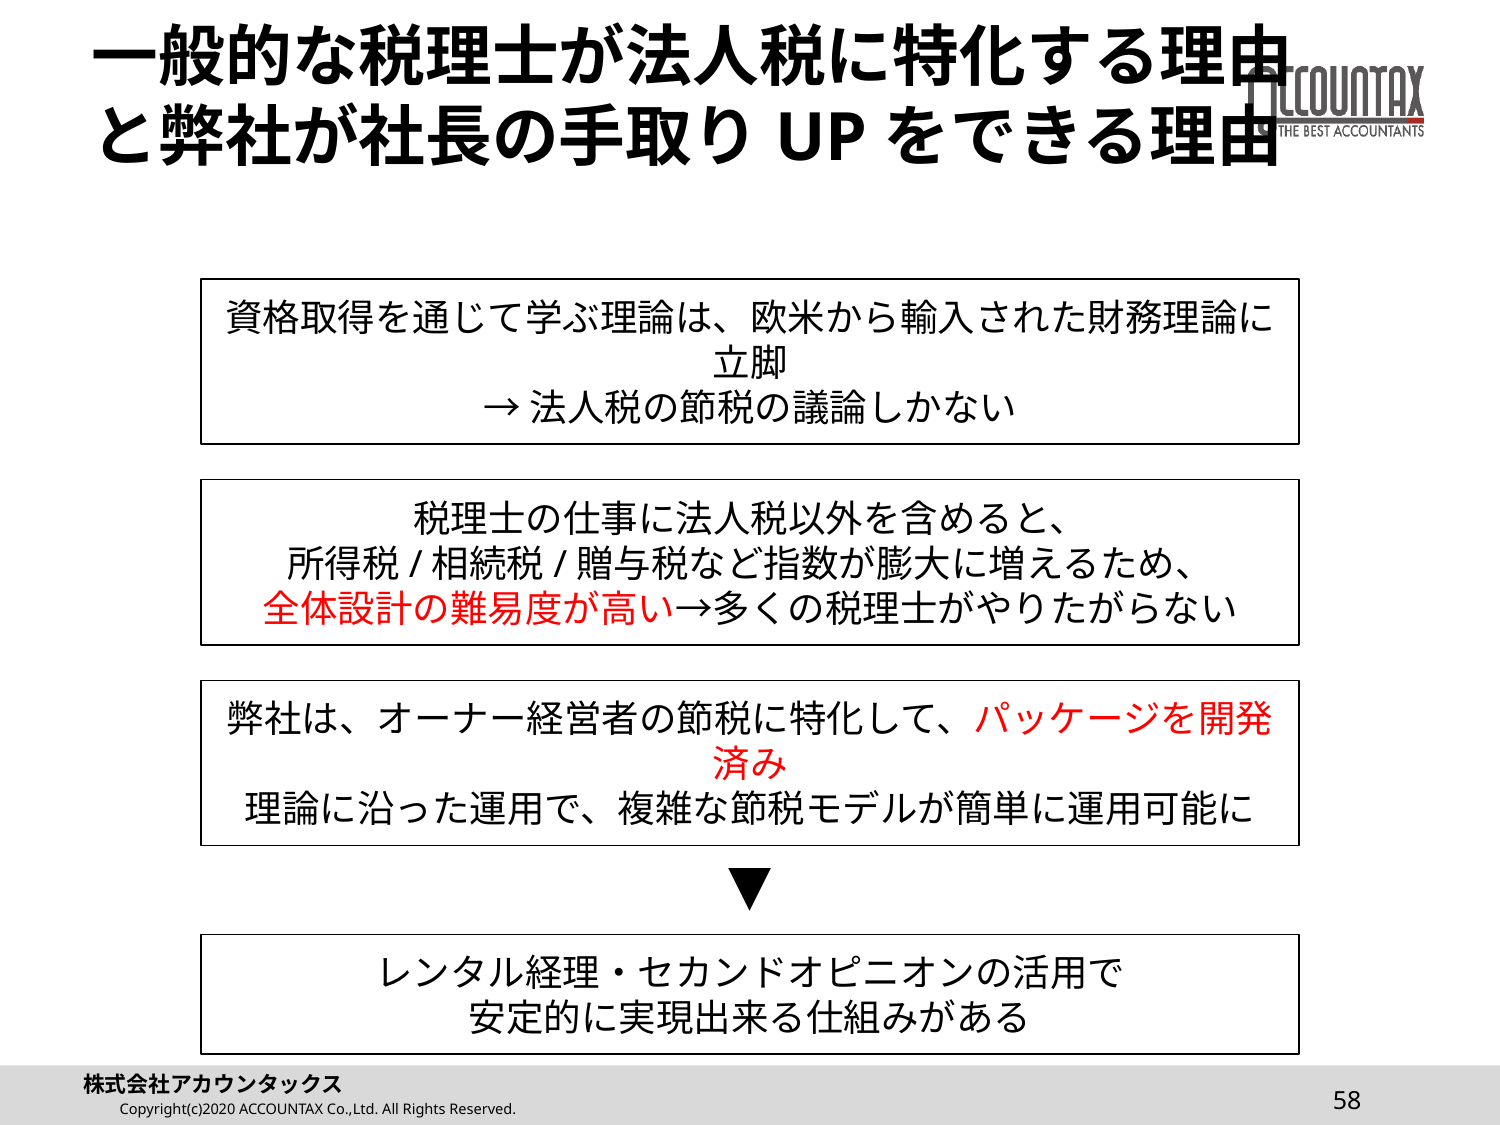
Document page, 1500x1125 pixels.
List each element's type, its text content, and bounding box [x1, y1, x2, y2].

text_box レンタル経理・セカンドオピニオンの活用で 安定的に実現出来る仕組みがある [200, 934, 1300, 1054]
title 一般的な税理士が法人税に特化する理由 と弊社が社長の手取りUPをできる理由 [76, 31, 1353, 157]
text_box 資格取得を通じて学ぶ理論は、欧米から輸入された財務理論に立脚 →法人税の節税の議論しかない [200, 278, 1300, 445]
picture [1353, 66, 1424, 137]
text_box 税理士の仕事に法人税以外を含めると、 所得税/相続税/贈与税など指数が膨大に増えるため、 全体設計の難易度が高い→多くの税理士がやりたがらない [200, 479, 1300, 645]
text_box 弊社は、オーナー経営者の節税に特化して、パッケージを開発済み 理論に沿った運用で、複雑な節税モデルが簡単に運用可能に [200, 680, 1300, 840]
slide_number 58 [1269, 1077, 1425, 1125]
text_box ▼ [200, 840, 1300, 924]
